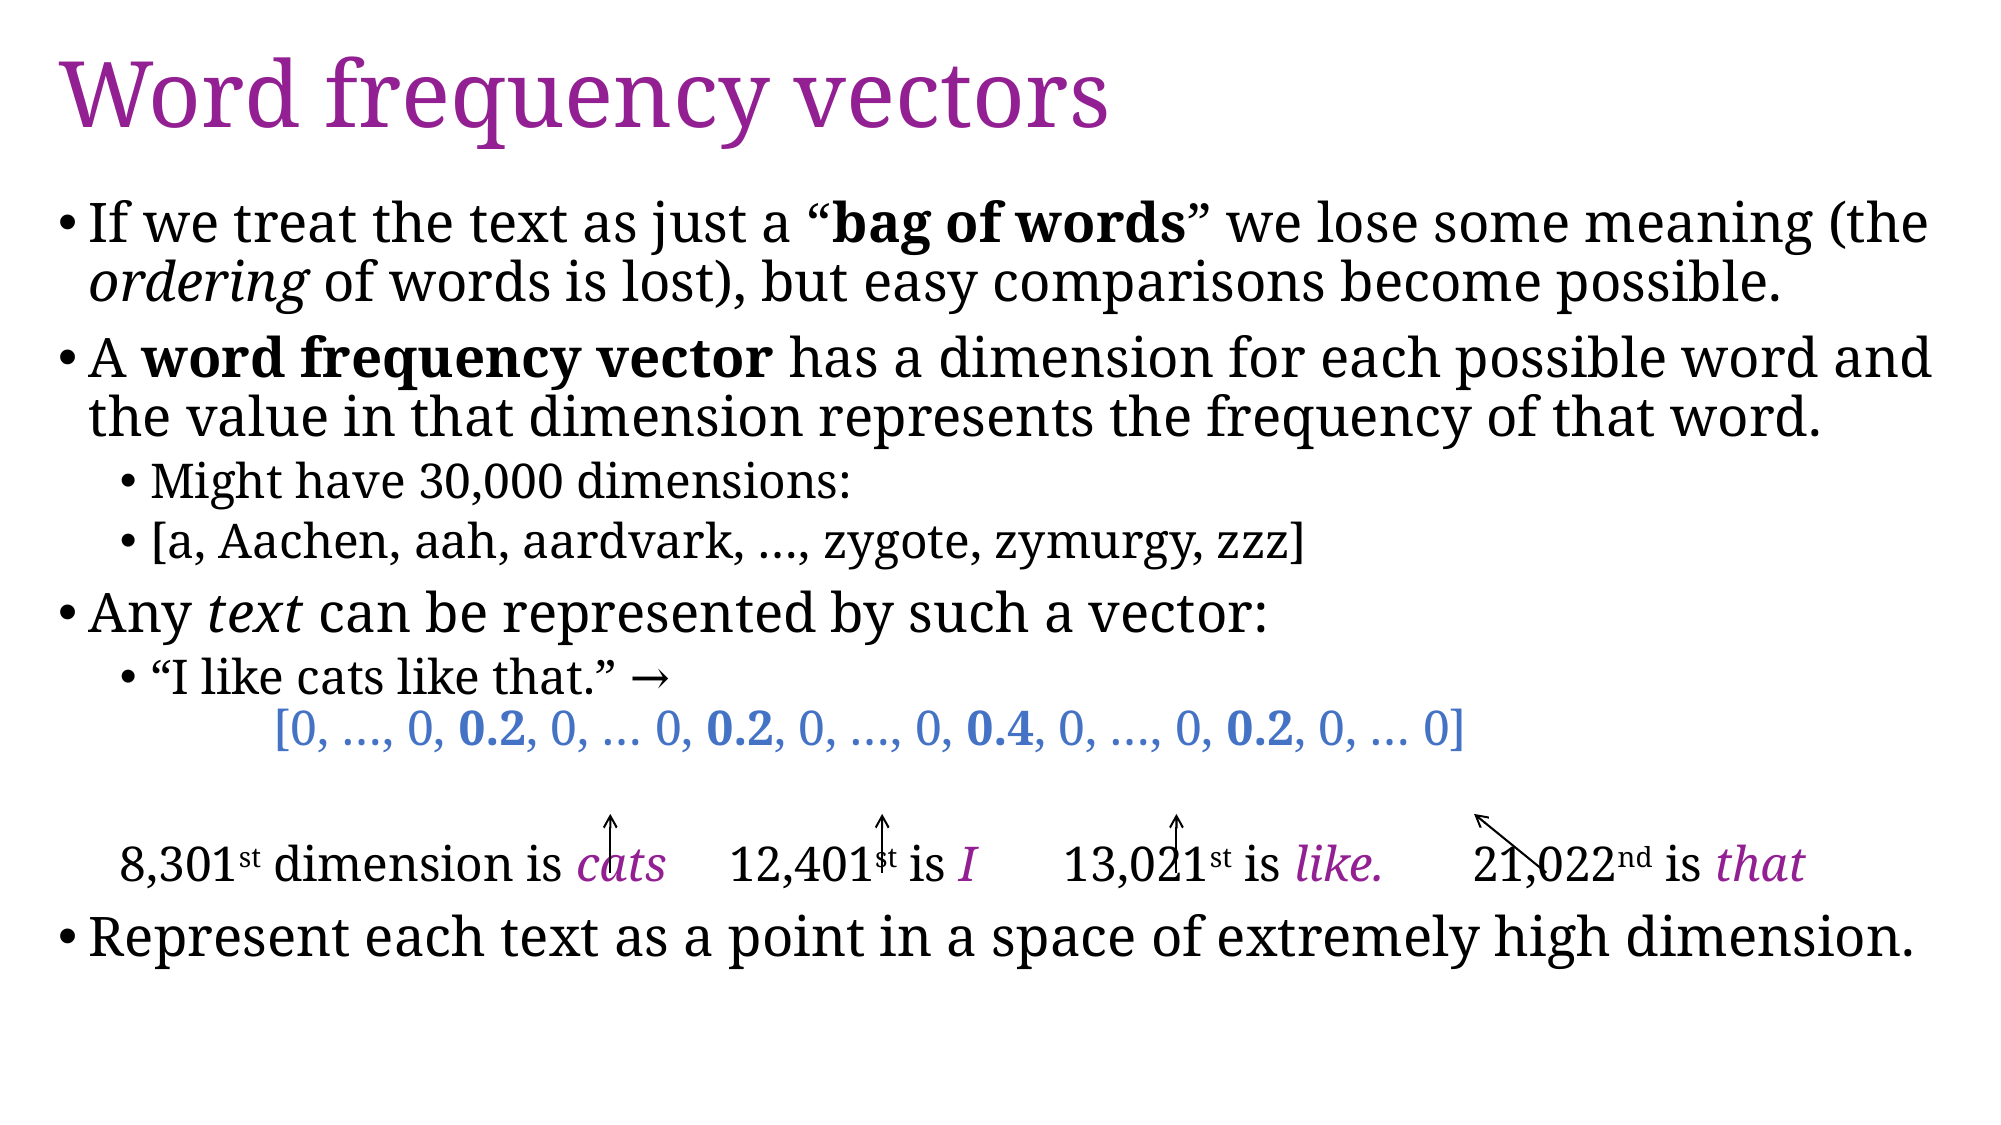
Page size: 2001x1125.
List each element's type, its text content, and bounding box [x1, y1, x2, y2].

list If we treat the text as just a “bag of words” we lose some meaning (the ordering of words is lost), but easy comparisons become possible. A word frequency vector has a dimension for each possible word and the value in that dimension represents the frequency of that word. Might have 30,000 dimensions: [a, Aachen, aah, aardvark, …, zygote, zymurgy, zzz] Any text can be represented by such a vector: “I like cats like that.” → [0, …, 0, 0.2, 0, … 0, 0.2, 0, …, 0, 0.4, 0, …, 0, 0.2, 0, … 0] 8,301st dimension is cats 12,401st is I 13,021st is like. 21,022nd is that Represent each text as a point in a space of extremely high dimension. [43, 188, 1953, 1106]
title Word frequency vectors [43, 25, 1953, 171]
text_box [1474, 813, 1547, 873]
